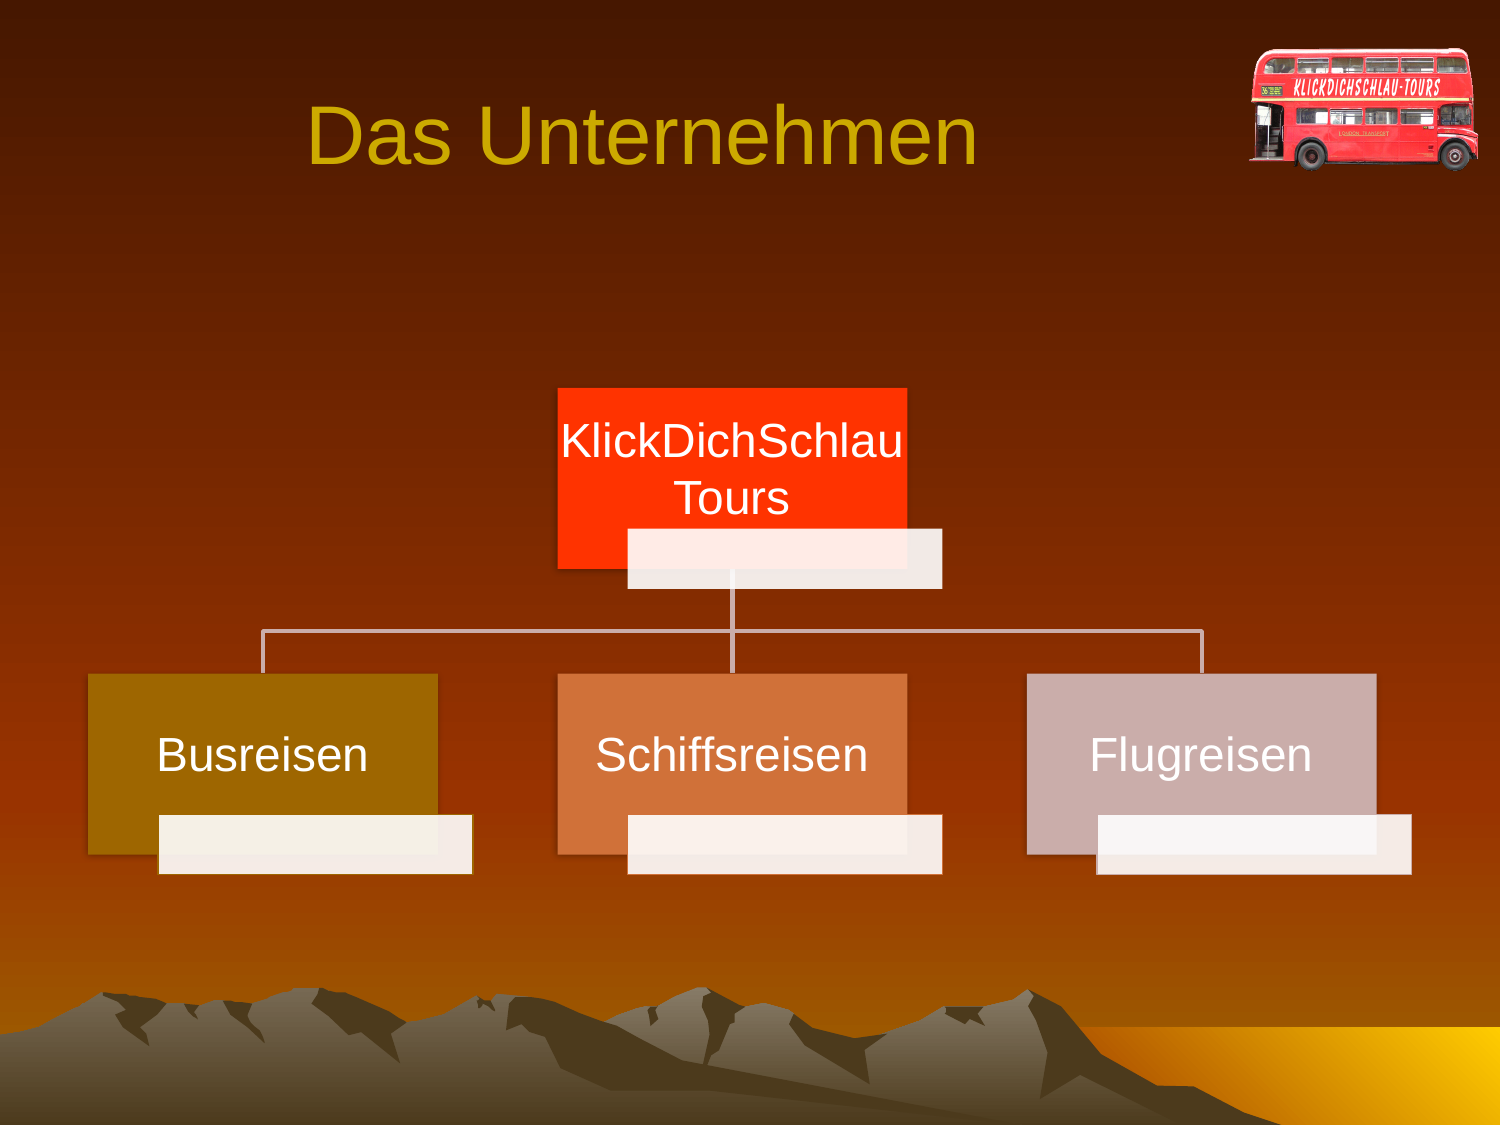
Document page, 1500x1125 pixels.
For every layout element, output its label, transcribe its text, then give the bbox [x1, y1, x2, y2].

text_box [74, 262, 1426, 1001]
title Das Unternehmen [75, 37, 1211, 225]
picture [1246, 42, 1483, 174]
